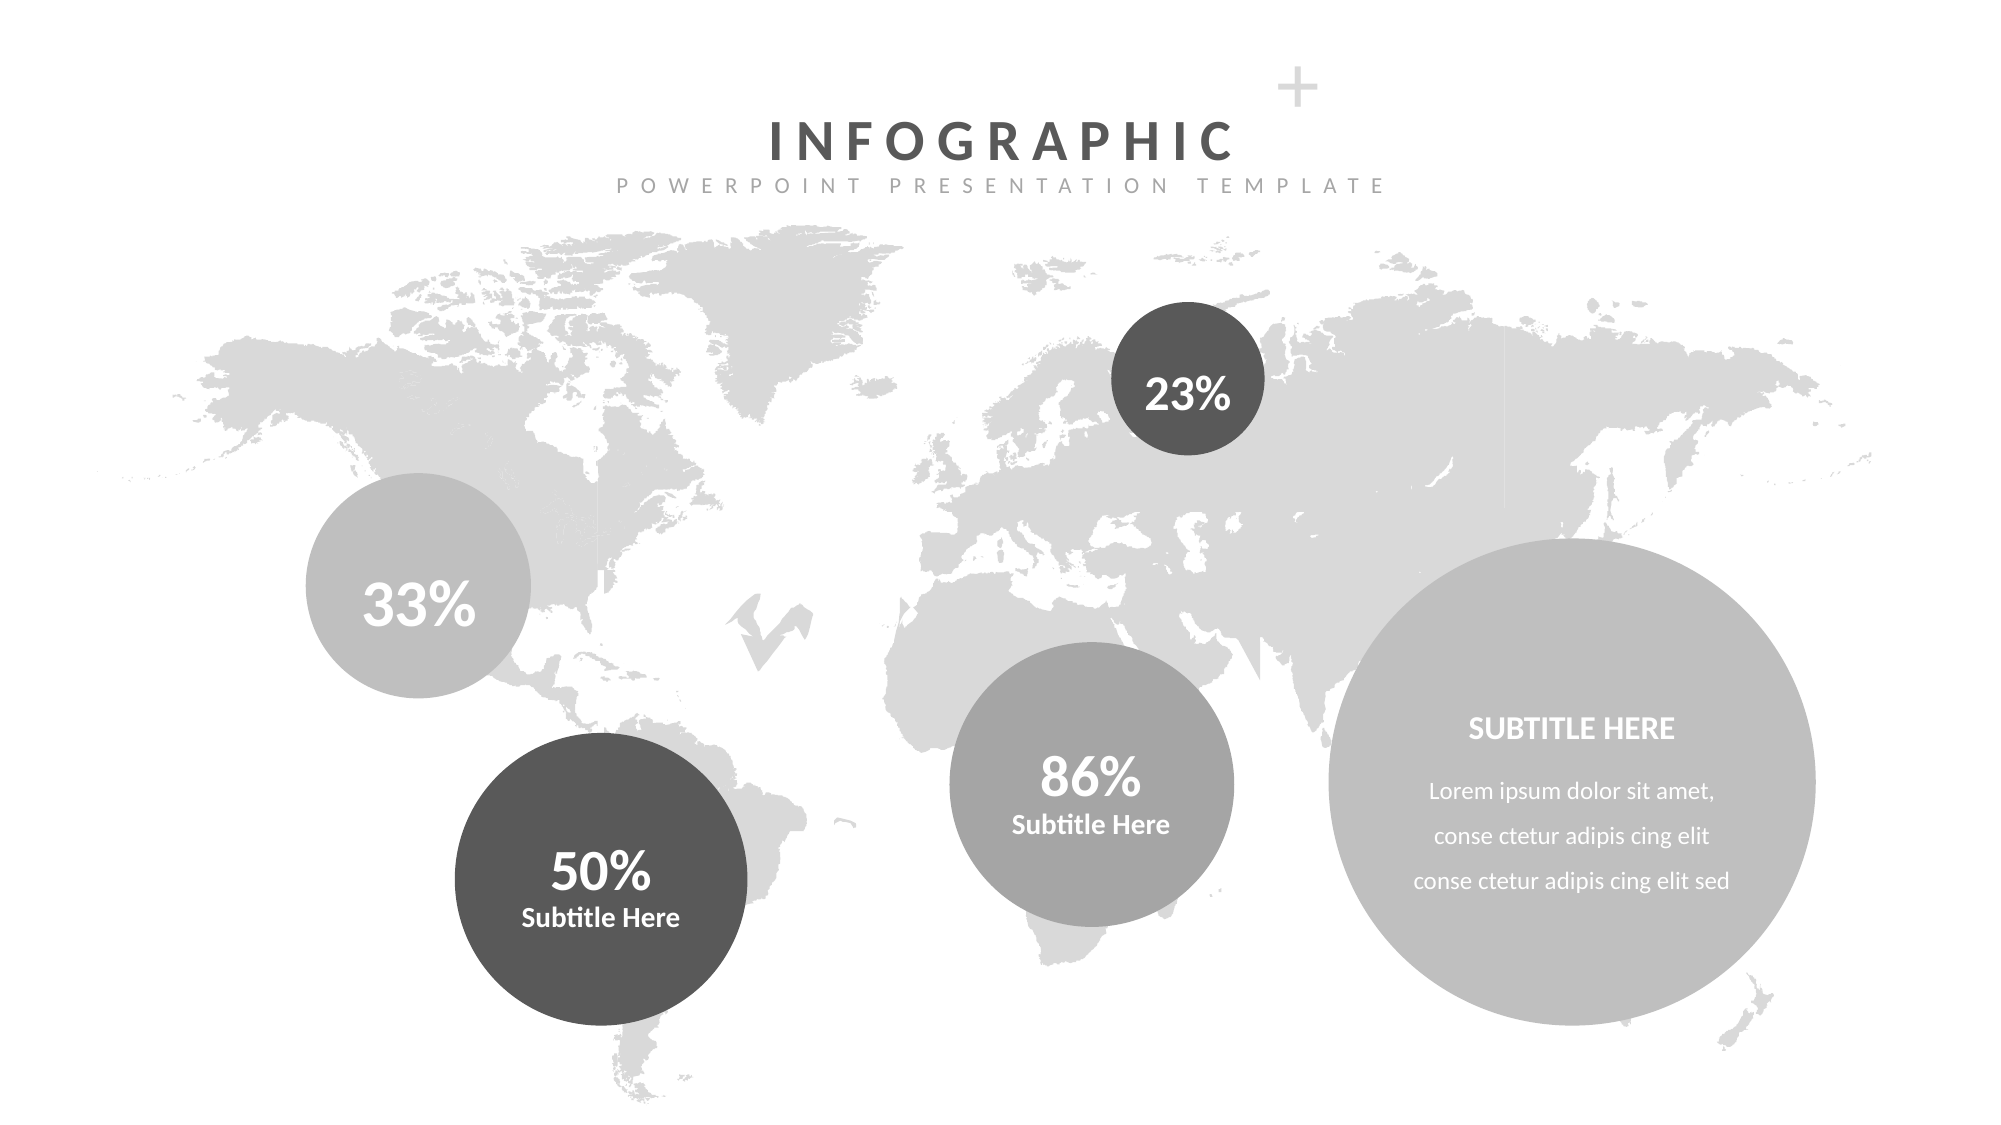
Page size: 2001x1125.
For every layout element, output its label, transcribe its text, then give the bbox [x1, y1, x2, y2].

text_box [96, 224, 1872, 1106]
text_box + [1259, 25, 1337, 141]
text_box POWERPOINT PRESENTATION TEMPLATE [601, 163, 1399, 206]
text_box INFOGRAPHIC [753, 94, 1247, 163]
